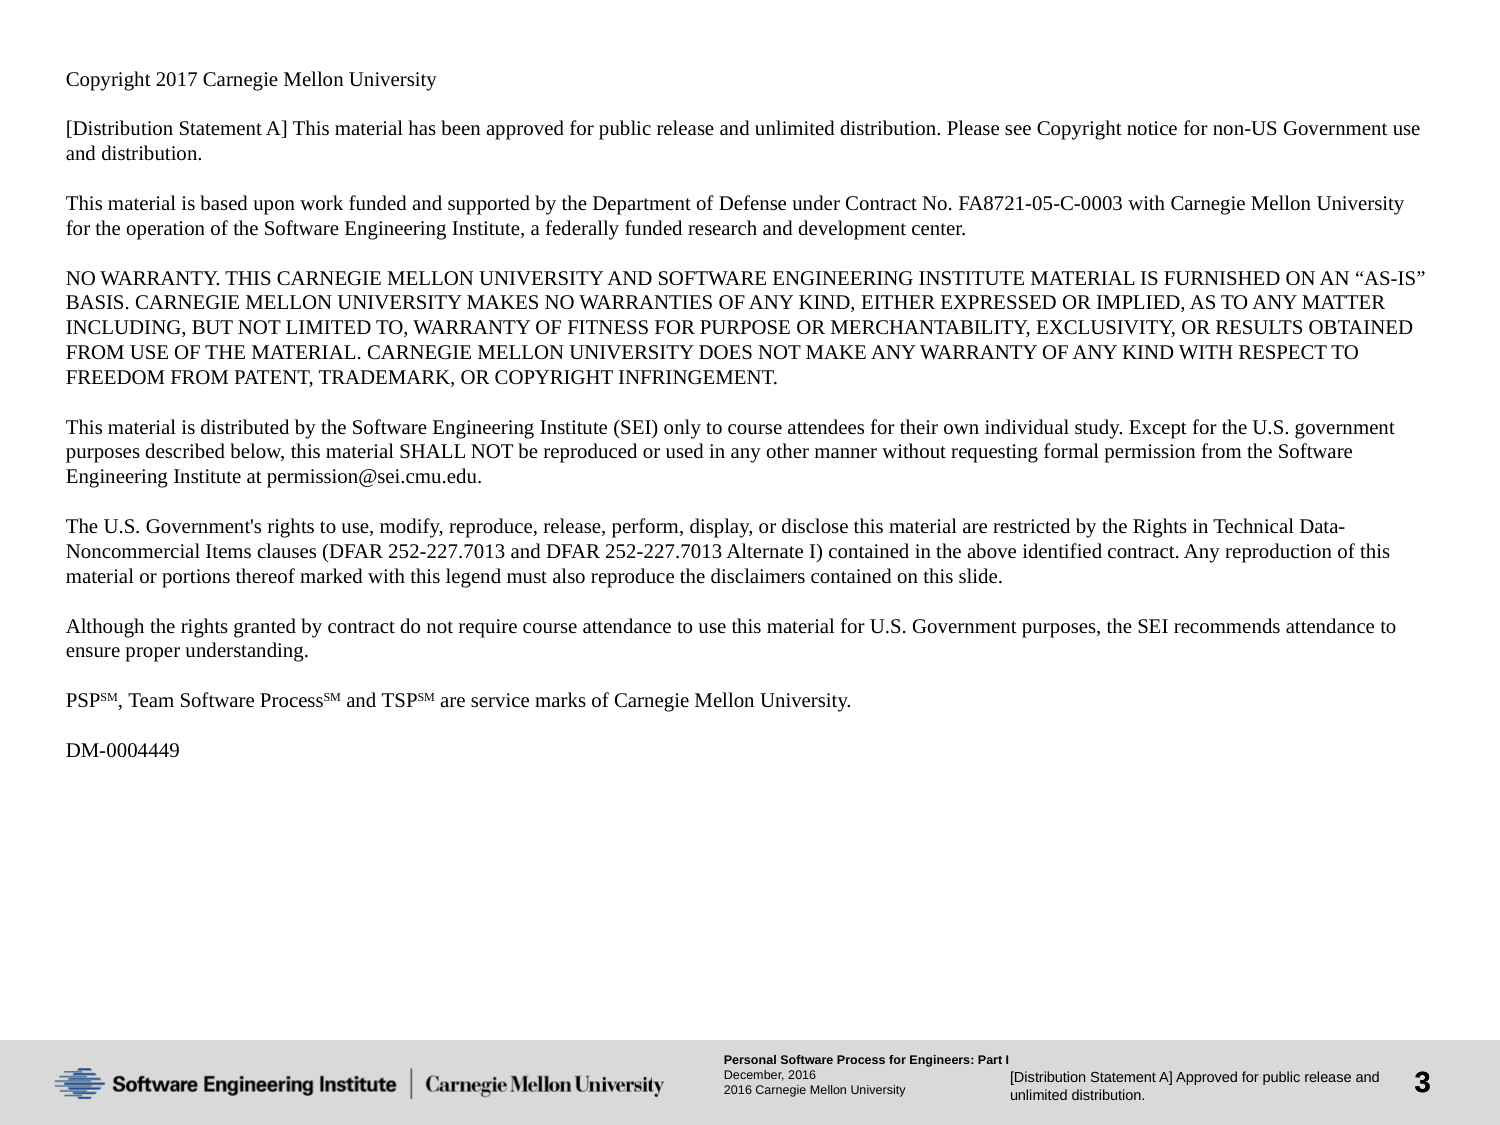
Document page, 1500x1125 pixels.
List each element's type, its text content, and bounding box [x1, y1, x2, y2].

picture [46, 1061, 673, 1104]
list Copyright 2017 Carnegie Mellon University [Distribution Statement A] This material has been approved for public release and unlimited distribution. Please see Copyright notice for non-US Government use and distribution. This material is based upon work funded and supported by the Department of Defense under Contract No. FA8721-05-C-0003 with Carnegie Mellon University for the operation of the Software Engineering Institute, a federally funded research and development center. NO WARRANTY. THIS CARNEGIE MELLON UNIVERSITY AND SOFTWARE ENGINEERING INSTITUTE MATERIAL IS FURNISHED ON AN “AS-IS” BASIS. CARNEGIE MELLON UNIVERSITY MAKES NO WARRANTIES OF ANY KIND, EITHER EXPRESSED OR IMPLIED, AS TO ANY MATTER INCLUDING, BUT NOT LIMITED TO, WARRANTY OF FITNESS FOR PURPOSE OR MERCHANTABILITY, EXCLUSIVITY, OR RESULTS OBTAINED FROM USE OF THE MATERIAL. CARNEGIE MELLON UNIVERSITY DOES NOT MAKE ANY WARRANTY OF ANY KIND WITH RESPECT TO FREEDOM FROM PATENT, TRADEMARK, OR COPYRIGHT INFRINGEMENT. This material is distributed by the Software Engineering Institute (SEI) only to course attendees for their own individual study. Except for the U.S. government purposes described below, this material SHALL NOT be reproduced or used in any other manner without requesting formal permission from the Software Engineering Institute at permission@sei.cmu.edu. The U.S. Government's rights to use, modify, reproduce, release, perform, display, or disclose this material are restricted by the Rights in Technical Data-Noncommercial Items clauses (DFAR 252-227.7013 and DFAR 252-227.7013 Alternate I) contained in the above identified contract. Any reproduction of this material or portions thereof marked with this legend must also reproduce the disclaimers contained on this slide. Although the rights granted by contract do not require course attendance to use this material for U.S. Government purposes, the SEI recommends attendance to ensure proper understanding. PSPSM, Team Software ProcessSM and TSPSM are service marks of Carnegie Mellon University. DM-0004449 [65, 65, 1431, 888]
